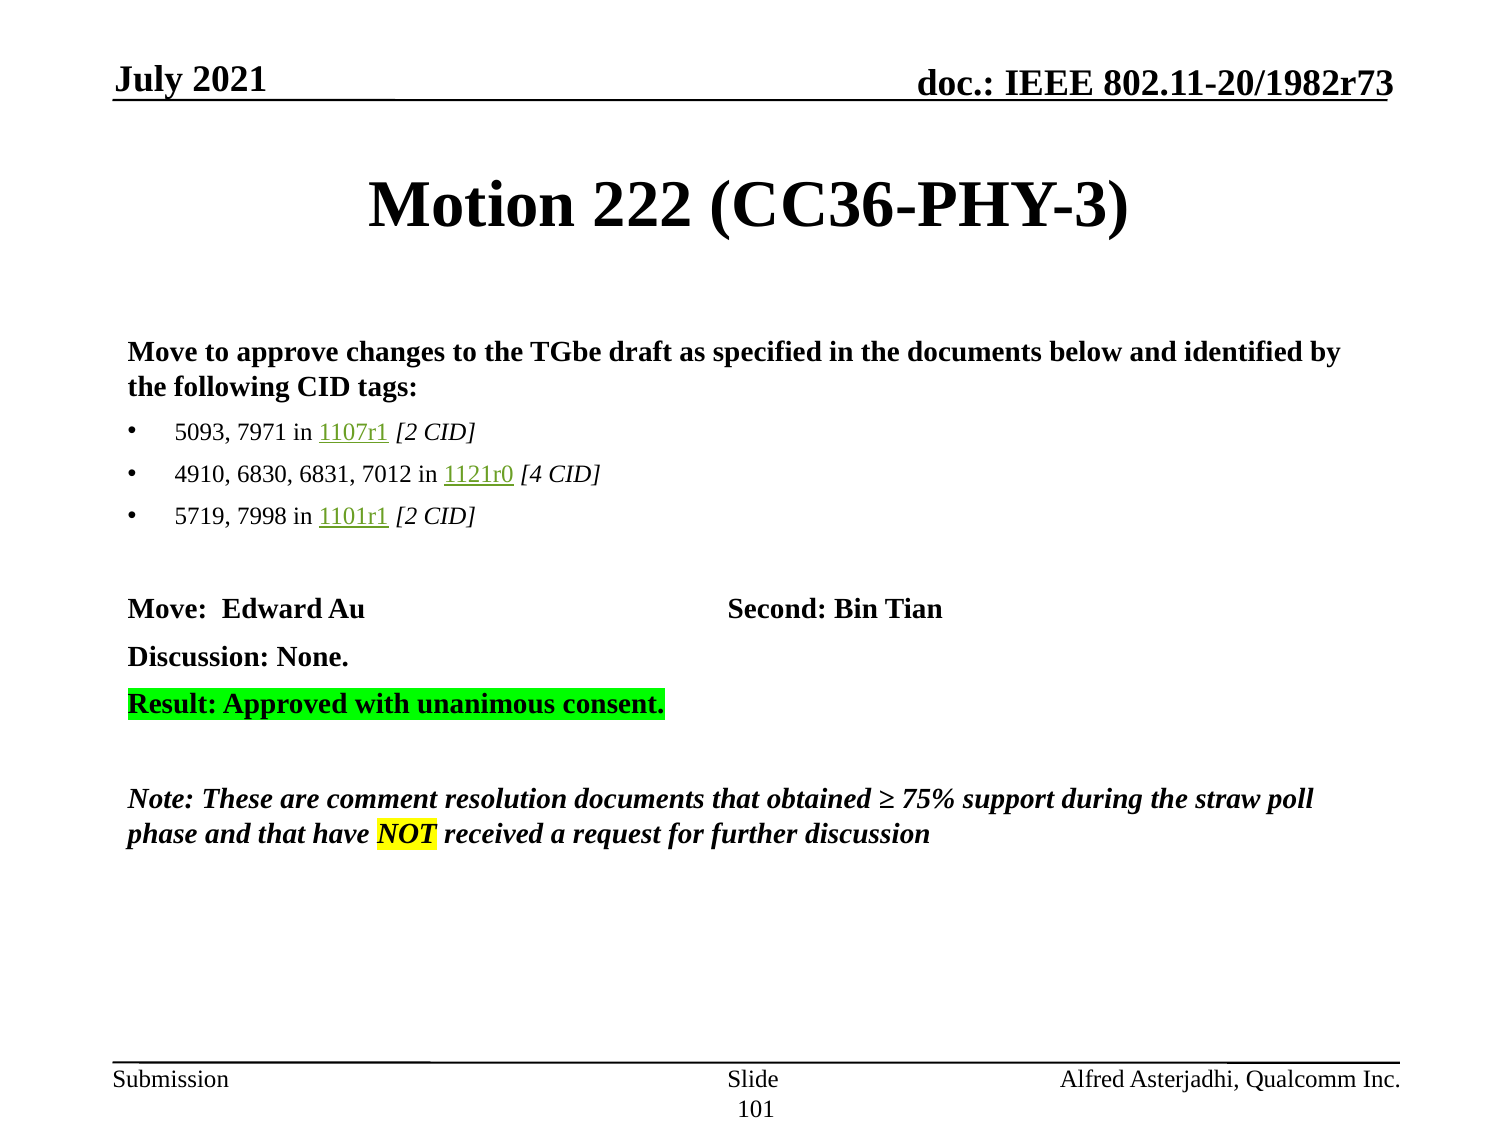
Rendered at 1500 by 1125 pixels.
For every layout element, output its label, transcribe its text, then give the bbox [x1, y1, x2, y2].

title Motion 222 (CC36-PHY-3) [112, 112, 1388, 288]
slide_number Slide 101 [712, 1061, 800, 1123]
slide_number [114, 54, 423, 100]
footer Alfred Asterjadhi, Qualcomm Inc. [878, 1061, 1402, 1093]
list Move to approve changes to the TGbe draft as specified in the documents below and identified by the following CID tags: 5093, 7971 in 1107r1 [2 CID] 4910, 6830, 6831, 7012 in 1121r0 [4 CID] 5719, 7998 in 1101r1 [2 CID] Move: Edward Au Second: Bin Tian Discussion: None. Result: Approved with unanimous consent. Note: These are comment resolution documents that obtained ≥ 75% support during the straw poll phase and that have NOT received a request for further discussion [112, 324, 1388, 1063]
